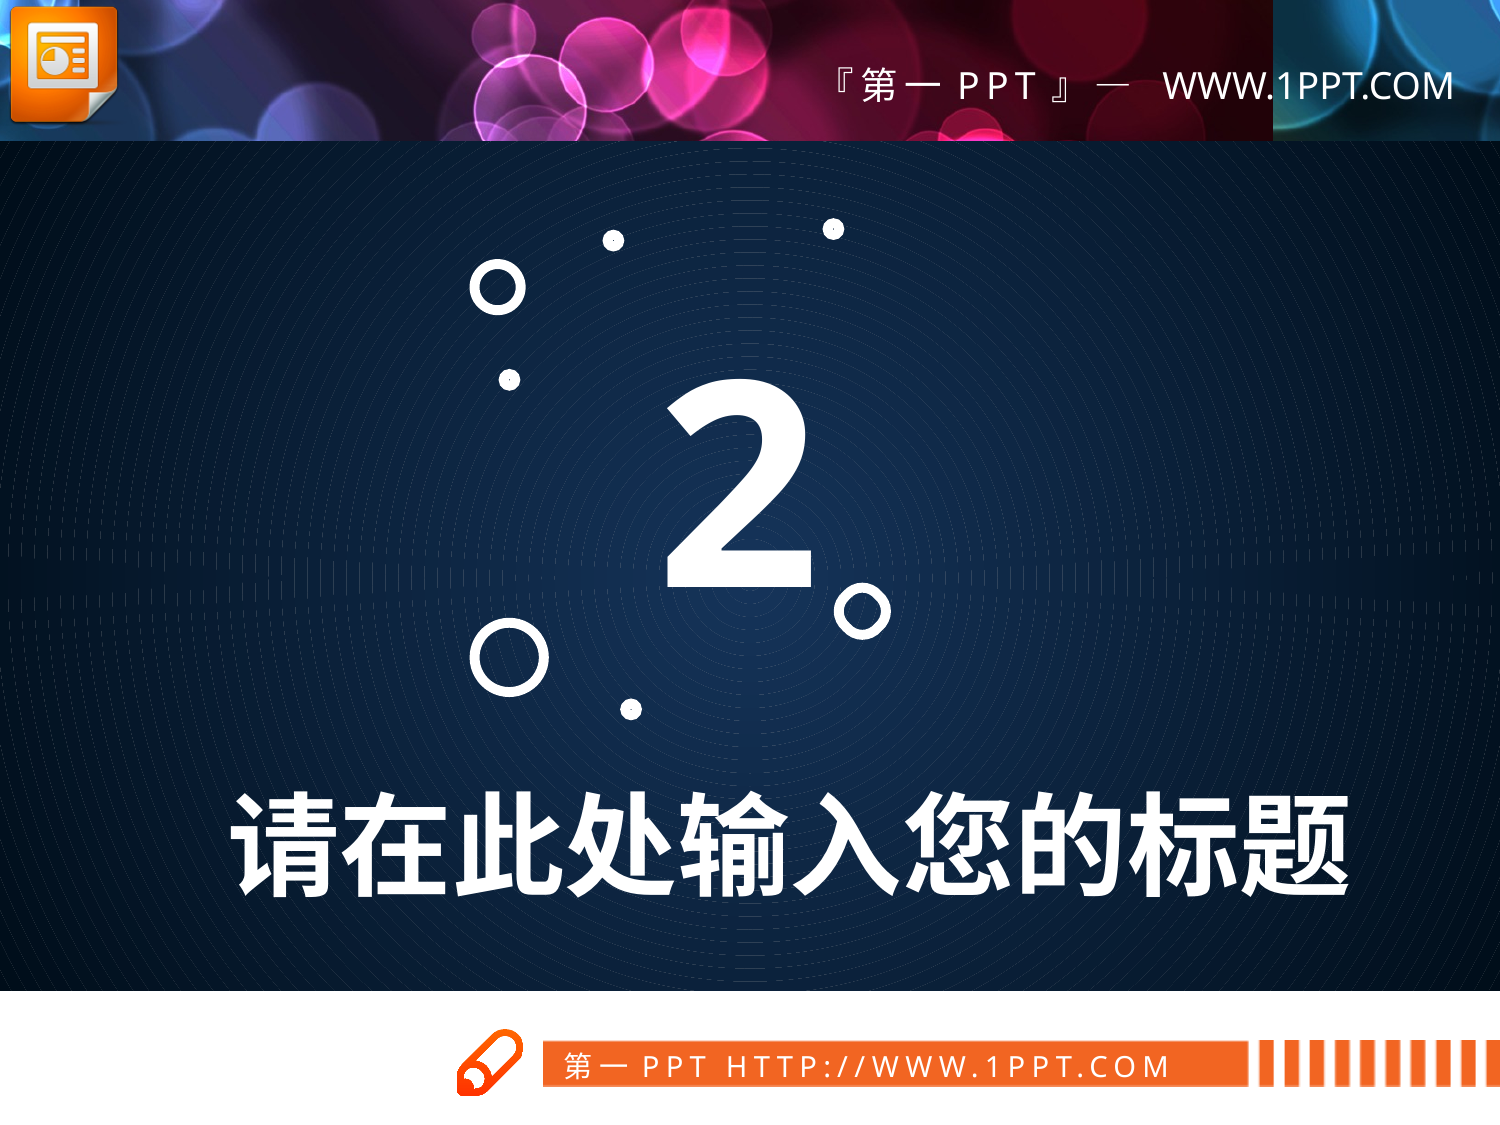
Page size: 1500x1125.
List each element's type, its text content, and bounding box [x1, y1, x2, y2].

text_box 请在此处输入您的标题 [212, 767, 1368, 918]
picture [0, 0, 1500, 141]
picture [543, 1040, 1500, 1087]
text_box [474, 223, 889, 716]
